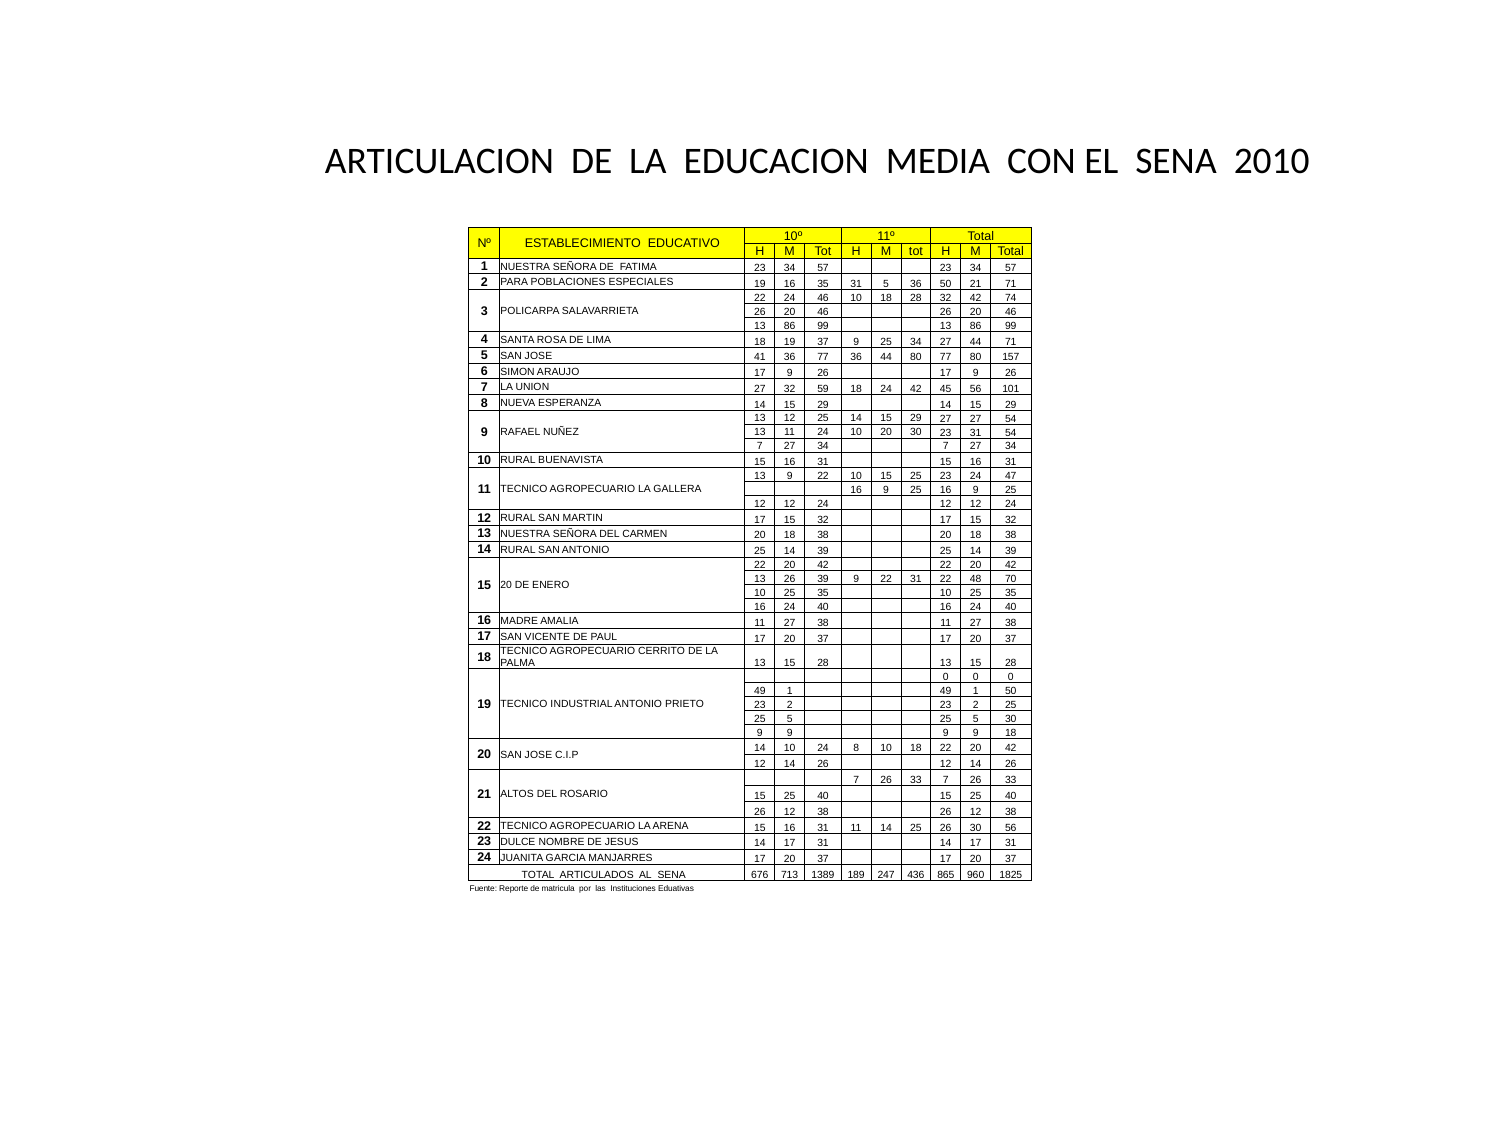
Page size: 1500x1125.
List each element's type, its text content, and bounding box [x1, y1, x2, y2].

table_cell 39 [991, 542, 1031, 557]
table_cell 80 [961, 348, 990, 363]
table_cell 10 [842, 290, 871, 303]
table_cell 22 [745, 290, 774, 303]
table_cell [842, 669, 871, 682]
table_cell DULCE NOMBRE DE JESUS [500, 834, 744, 849]
table_cell 46 [991, 304, 1031, 317]
table_cell 13 [745, 425, 774, 438]
table_cell 42 [991, 739, 1031, 754]
table_cell 1389 [805, 865, 841, 880]
table_cell 27 [961, 439, 990, 452]
table_cell [842, 725, 871, 738]
table_cell 24 [805, 496, 841, 509]
table_cell 9 [961, 364, 990, 378]
table_cell 36 [902, 274, 930, 289]
table_cell 1 [469, 259, 499, 273]
table_cell 20 [961, 304, 990, 317]
table_cell [872, 364, 901, 378]
table_cell PARA POBLACIONES ESPECIALES [500, 274, 744, 289]
table_cell Fuente: Reporte de matricula por las Instituciones Eduativas [469, 881, 1031, 893]
table_cell 24 [775, 599, 804, 612]
table_cell 70 [991, 571, 1031, 584]
table_cell 676 [745, 865, 774, 880]
table_cell 13 [931, 645, 960, 668]
table_cell 9 [775, 725, 804, 738]
table_cell 42 [991, 558, 1031, 570]
table_cell M [961, 244, 990, 258]
table_cell 26 [805, 364, 841, 378]
table_cell 38 [991, 526, 1031, 541]
table_cell [842, 802, 871, 817]
table_cell Total [991, 244, 1031, 258]
table_cell 39 [805, 571, 841, 584]
table_cell 25 [902, 482, 930, 495]
table_cell TECNICO AGROPECUARIO LA GALLERA [500, 468, 744, 509]
table_cell [902, 585, 930, 598]
table_cell 42 [902, 379, 930, 394]
table_cell 50 [931, 274, 960, 289]
table_cell 36 [775, 348, 804, 363]
table_cell [902, 786, 930, 801]
table_cell [805, 683, 841, 696]
table_cell 38 [805, 526, 841, 541]
table_cell 15 [775, 395, 804, 410]
table_cell 34 [775, 259, 804, 273]
table_cell 18 [775, 526, 804, 541]
table_cell 20 [745, 526, 774, 541]
table_cell 9 [775, 468, 804, 481]
table_cell [902, 802, 930, 817]
table_cell [902, 613, 930, 628]
table_cell 15 [469, 558, 499, 612]
table_cell 20 [961, 739, 990, 754]
table_cell [872, 711, 901, 724]
table_cell 26 [805, 755, 841, 769]
table_cell [842, 683, 871, 696]
table_cell 23 [931, 425, 960, 438]
table_cell 45 [931, 379, 960, 394]
table_cell 25 [872, 332, 901, 347]
table_cell [902, 850, 930, 864]
table_cell TOTAL ARTICULADOS AL SENA [469, 865, 744, 880]
table_cell 27 [931, 411, 960, 424]
table_cell H [931, 244, 960, 258]
table_cell [842, 755, 871, 769]
table_cell 57 [805, 259, 841, 273]
table_cell 11 [775, 425, 804, 438]
table_cell 34 [961, 259, 990, 273]
table_cell 20 [872, 425, 901, 438]
table_cell 14 [745, 834, 774, 849]
table_cell [902, 259, 930, 273]
table_cell 11 [842, 818, 871, 833]
table_cell 33 [902, 770, 930, 785]
table_cell 14 [931, 834, 960, 849]
table_cell 16 [745, 599, 774, 612]
table_cell 189 [842, 865, 871, 880]
table_cell 19 [745, 274, 774, 289]
table_cell [775, 770, 804, 785]
table_cell 16 [961, 453, 990, 467]
table_cell 57 [991, 259, 1031, 273]
table_cell SAN VICENTE DE PAUL [500, 629, 744, 644]
table_cell [805, 711, 841, 724]
table_cell 22 [931, 739, 960, 754]
table_cell [842, 364, 871, 378]
table_cell 28 [805, 645, 841, 668]
table_cell 17 [931, 850, 960, 864]
table_cell 11 [469, 468, 499, 509]
table_cell 38 [805, 613, 841, 628]
table_cell 31 [902, 571, 930, 584]
table_cell 30 [902, 425, 930, 438]
table_cell 25 [961, 585, 990, 598]
table_cell 10 [842, 425, 871, 438]
table_cell LA UNION [500, 379, 744, 394]
table_cell [872, 725, 901, 738]
table_cell 99 [805, 318, 841, 331]
table_cell 22 [931, 558, 960, 570]
table_cell 17 [931, 364, 960, 378]
table_cell [872, 439, 901, 452]
table_cell tot [902, 244, 930, 258]
table_cell [872, 585, 901, 598]
table_cell [842, 585, 871, 598]
table_cell 22 [745, 558, 774, 570]
table_cell 9 [469, 411, 499, 452]
table_cell [872, 599, 901, 612]
table_cell 23 [931, 697, 960, 710]
table_cell 11 [745, 613, 774, 628]
table_cell 44 [872, 348, 901, 363]
table_cell 27 [775, 439, 804, 452]
table_cell 86 [961, 318, 990, 331]
table_cell [902, 395, 930, 410]
table_cell 14 [469, 542, 499, 557]
table_cell [872, 697, 901, 710]
text_box ARTICULACION DE LA EDUCACION MEDIA CON EL SENA 2010 [310, 128, 1334, 189]
table_header 10º [745, 228, 841, 243]
table_cell 15 [931, 786, 960, 801]
table_cell [872, 558, 901, 570]
table_cell 20 [961, 850, 990, 864]
table_cell 31 [805, 453, 841, 467]
table_cell 865 [931, 865, 960, 880]
table_cell 3 [469, 290, 499, 331]
table_cell 99 [991, 318, 1031, 331]
table_cell 32 [775, 379, 804, 394]
table_cell 22 [931, 571, 960, 584]
table_cell 42 [805, 558, 841, 570]
table_cell 8 [469, 395, 499, 410]
table_cell 14 [775, 755, 804, 769]
table_cell 31 [805, 818, 841, 833]
table_cell 32 [931, 290, 960, 303]
table_cell 25 [902, 818, 930, 833]
table_cell 9 [872, 482, 901, 495]
table_cell 18 [745, 332, 774, 347]
table_cell 26 [775, 571, 804, 584]
table_cell TECNICO INDUSTRIAL ANTONIO PRIETO [500, 669, 744, 738]
table_cell 54 [991, 411, 1031, 424]
table_cell 26 [991, 755, 1031, 769]
table_cell 25 [775, 786, 804, 801]
table_cell [902, 304, 930, 317]
table_cell M [872, 244, 901, 258]
table_cell TECNICO AGROPECUARIO LA ARENA [500, 818, 744, 833]
table_cell 12 [775, 411, 804, 424]
table_cell [872, 318, 901, 331]
table_cell 23 [931, 468, 960, 481]
table_cell [872, 496, 901, 509]
table_cell [842, 496, 871, 509]
table_cell 23 [931, 259, 960, 273]
table_cell 40 [991, 786, 1031, 801]
table_cell 15 [872, 468, 901, 481]
table_cell [805, 725, 841, 738]
table_cell 28 [902, 290, 930, 303]
table_cell 7 [745, 439, 774, 452]
table_cell 22 [469, 818, 499, 833]
table_cell 10 [931, 585, 960, 598]
table_cell [902, 510, 930, 525]
table_cell 12 [931, 496, 960, 509]
table_cell [902, 364, 930, 378]
table_cell 16 [775, 453, 804, 467]
table_cell M [775, 244, 804, 258]
table_cell [902, 542, 930, 557]
table_cell [745, 482, 774, 495]
table_cell [805, 770, 841, 785]
table_header ESTABLECIMIENTO EDUCATIVO [500, 228, 744, 258]
table_cell 25 [745, 711, 774, 724]
table_cell 9 [961, 482, 990, 495]
table_cell [872, 786, 901, 801]
table_cell 7 [842, 770, 871, 785]
table_cell [842, 304, 871, 317]
table_cell 24 [991, 496, 1031, 509]
table_cell 20 [931, 526, 960, 541]
table_cell 960 [961, 865, 990, 880]
table_cell 24 [961, 468, 990, 481]
table_cell 13 [745, 411, 774, 424]
table_cell [805, 482, 841, 495]
table_cell [902, 599, 930, 612]
table_cell 27 [775, 613, 804, 628]
table_cell 16 [931, 482, 960, 495]
table_cell [842, 395, 871, 410]
table_cell 27 [961, 411, 990, 424]
table_cell NUEVA ESPERANZA [500, 395, 744, 410]
table_cell [902, 526, 930, 541]
table_cell [842, 453, 871, 467]
table_cell 16 [842, 482, 871, 495]
table_cell 10 [745, 585, 774, 598]
table_cell 38 [991, 613, 1031, 628]
table_cell 15 [745, 786, 774, 801]
table_cell 29 [902, 411, 930, 424]
table_cell 21 [961, 274, 990, 289]
table_cell 20 [775, 558, 804, 570]
table_cell 26 [745, 304, 774, 317]
table_cell 25 [775, 585, 804, 598]
table_cell [842, 850, 871, 864]
table_cell 40 [991, 599, 1031, 612]
table_cell 436 [902, 865, 930, 880]
table_cell 13 [745, 468, 774, 481]
table_cell 12 [745, 496, 774, 509]
table_header Total [931, 228, 1031, 243]
table_cell [842, 711, 871, 724]
table_cell 12 [745, 755, 774, 769]
table_cell 23 [745, 697, 774, 710]
table_cell 4 [469, 332, 499, 347]
table_cell 713 [775, 865, 804, 880]
table_cell 25 [745, 542, 774, 557]
table_cell [842, 510, 871, 525]
table_cell 18 [872, 290, 901, 303]
table_cell 50 [991, 683, 1031, 696]
table_cell [902, 439, 930, 452]
table_cell [902, 558, 930, 570]
table_cell 25 [805, 411, 841, 424]
table_cell [872, 526, 901, 541]
table_cell 19 [775, 332, 804, 347]
table_cell 74 [991, 290, 1031, 303]
table_cell [842, 834, 871, 849]
table_cell 18 [961, 526, 990, 541]
table_cell MADRE AMALIA [500, 613, 744, 628]
table_cell 20 [469, 739, 499, 769]
table_cell 36 [842, 348, 871, 363]
table_cell [902, 318, 930, 331]
table_cell JUANITA GARCIA MANJARRES [500, 850, 744, 864]
table_cell 56 [991, 818, 1031, 833]
table_cell 18 [991, 725, 1031, 738]
table_cell [872, 645, 901, 668]
table_cell 77 [931, 348, 960, 363]
table_cell 26 [931, 818, 960, 833]
table_cell 1 [961, 683, 990, 696]
table_cell [872, 613, 901, 628]
table_cell 80 [902, 348, 930, 363]
table_cell 37 [991, 850, 1031, 864]
table_cell 42 [961, 290, 990, 303]
table_cell [872, 510, 901, 525]
table_cell 37 [805, 850, 841, 864]
table_cell 34 [805, 439, 841, 452]
table_cell 27 [931, 332, 960, 347]
table_cell 25 [991, 697, 1031, 710]
table_cell 13 [469, 526, 499, 541]
table_cell 35 [991, 585, 1031, 598]
table_cell [842, 645, 871, 668]
table_cell 12 [775, 496, 804, 509]
table_cell SANTA ROSA DE LIMA [500, 332, 744, 347]
table_cell 46 [805, 290, 841, 303]
table_cell 21 [469, 770, 499, 817]
table_cell 14 [931, 395, 960, 410]
table_cell RURAL SAN ANTONIO [500, 542, 744, 557]
table_cell [805, 669, 841, 682]
table_cell 49 [931, 683, 960, 696]
table_cell 9 [745, 725, 774, 738]
table_cell 77 [805, 348, 841, 363]
table_cell [872, 850, 901, 864]
table_cell 16 [469, 613, 499, 628]
table_cell 22 [805, 468, 841, 481]
table_cell 40 [805, 786, 841, 801]
table_cell H [842, 244, 871, 258]
table_cell 20 [961, 558, 990, 570]
table_cell [842, 318, 871, 331]
table_header Nº [469, 228, 499, 258]
table_cell 7 [469, 379, 499, 394]
table_cell 0 [961, 669, 990, 682]
table_cell [842, 599, 871, 612]
table_cell 31 [961, 425, 990, 438]
table_cell 14 [961, 542, 990, 557]
table_cell 2 [961, 697, 990, 710]
table_cell 12 [931, 755, 960, 769]
table_cell 31 [805, 834, 841, 849]
table_cell [745, 669, 774, 682]
table_cell 17 [931, 510, 960, 525]
table_cell 29 [991, 395, 1031, 410]
table_cell RURAL SAN MARTIN [500, 510, 744, 525]
table_cell 15 [931, 453, 960, 467]
table_cell 17 [775, 834, 804, 849]
table_cell 5 [469, 348, 499, 363]
table_cell 25 [991, 482, 1031, 495]
table_cell 28 [991, 645, 1031, 668]
table_cell 15 [961, 510, 990, 525]
table_cell [902, 697, 930, 710]
table_cell 24 [961, 599, 990, 612]
table_cell 8 [842, 739, 871, 754]
table_cell 33 [991, 770, 1031, 785]
table_cell 38 [805, 802, 841, 817]
table_cell 17 [931, 629, 960, 644]
table_cell 14 [745, 739, 774, 754]
table_cell [842, 439, 871, 452]
table_cell 59 [805, 379, 841, 394]
table_cell 71 [991, 274, 1031, 289]
table_cell 38 [991, 802, 1031, 817]
table_cell 35 [805, 274, 841, 289]
table_cell 10 [872, 739, 901, 754]
table_cell [842, 786, 871, 801]
table_cell RAFAEL NUÑEZ [500, 411, 744, 452]
table_cell [902, 683, 930, 696]
table_cell 5 [775, 711, 804, 724]
table_cell 12 [961, 496, 990, 509]
table_cell 25 [931, 542, 960, 557]
table_cell 10 [775, 739, 804, 754]
table_cell 9 [961, 725, 990, 738]
table_cell 24 [775, 290, 804, 303]
table_cell SAN JOSE C.I.P [500, 739, 744, 769]
table_cell [902, 711, 930, 724]
table_cell 7 [931, 770, 960, 785]
table_cell [842, 613, 871, 628]
table_cell 10 [469, 453, 499, 467]
table_cell 7 [931, 439, 960, 452]
table_cell 34 [902, 332, 930, 347]
table_cell ALTOS DEL ROSARIO [500, 770, 744, 817]
table_cell 15 [745, 818, 774, 833]
table_cell 37 [991, 629, 1031, 644]
table_cell [872, 395, 901, 410]
table_cell 10 [842, 468, 871, 481]
table_cell [902, 453, 930, 467]
table_cell 39 [805, 542, 841, 557]
table_cell 16 [775, 274, 804, 289]
table_cell 26 [991, 364, 1031, 378]
table_cell 40 [805, 599, 841, 612]
table_cell 12 [469, 510, 499, 525]
table_cell [805, 697, 841, 710]
table_cell [872, 755, 901, 769]
table_cell 19 [469, 669, 499, 738]
table_cell [902, 669, 930, 682]
table_cell 23 [745, 259, 774, 273]
table_cell 17 [745, 850, 774, 864]
table_cell 12 [961, 802, 990, 817]
table_cell [872, 542, 901, 557]
table_cell [872, 259, 901, 273]
table_cell 14 [745, 395, 774, 410]
table_cell [842, 526, 871, 541]
table_cell [872, 683, 901, 696]
table_cell 6 [469, 364, 499, 378]
table_cell 20 [775, 304, 804, 317]
table_cell 0 [931, 669, 960, 682]
table_cell 15 [745, 453, 774, 467]
table_cell 11 [931, 613, 960, 628]
table_cell 16 [931, 599, 960, 612]
table_cell NUESTRA SEÑORA DE FATIMA [500, 259, 744, 273]
table_cell 15 [961, 645, 990, 668]
table_cell 27 [745, 379, 774, 394]
table_cell 14 [872, 818, 901, 833]
table_cell 18 [902, 739, 930, 754]
table_cell 56 [961, 379, 990, 394]
table_cell [872, 834, 901, 849]
table_cell Tot [805, 244, 841, 258]
table_cell RURAL BUENAVISTA [500, 453, 744, 467]
table_cell 34 [991, 439, 1031, 452]
table_cell 71 [991, 332, 1031, 347]
table_cell 47 [991, 468, 1031, 481]
table_cell 17 [961, 834, 990, 849]
table_cell 25 [931, 711, 960, 724]
table_cell 20 [961, 629, 990, 644]
table_cell 25 [902, 468, 930, 481]
table_cell 22 [872, 571, 901, 584]
table_cell 26 [872, 770, 901, 785]
table_cell 16 [775, 818, 804, 833]
table_cell 35 [805, 585, 841, 598]
table_cell [902, 725, 930, 738]
table_cell 20 [775, 850, 804, 864]
table_cell 31 [991, 453, 1031, 467]
table_cell NUESTRA SEÑORA DEL CARMEN [500, 526, 744, 541]
table_cell [842, 629, 871, 644]
table_cell [872, 453, 901, 467]
table_cell 29 [805, 395, 841, 410]
table_cell 15 [775, 645, 804, 668]
table_cell 13 [745, 571, 774, 584]
table_cell 26 [931, 802, 960, 817]
table_cell 30 [991, 711, 1031, 724]
table_cell 0 [991, 669, 1031, 682]
table_cell 15 [961, 395, 990, 410]
table_cell 24 [805, 425, 841, 438]
table_cell 31 [991, 834, 1031, 849]
table_cell 17 [745, 510, 774, 525]
table_cell [872, 629, 901, 644]
table_cell 17 [745, 364, 774, 378]
table_cell [872, 304, 901, 317]
table_cell 18 [469, 645, 499, 668]
table_cell 12 [775, 802, 804, 817]
table_cell 25 [961, 786, 990, 801]
table_cell SIMON ARAUJO [500, 364, 744, 378]
table_cell 13 [745, 318, 774, 331]
table_cell [842, 697, 871, 710]
table_cell 15 [775, 510, 804, 525]
table_cell TECNICO AGROPECUARIO CERRITO DE LA PALMA [500, 645, 744, 668]
table_cell 24 [805, 739, 841, 754]
table_cell [775, 482, 804, 495]
table_cell 37 [805, 629, 841, 644]
table_cell 17 [469, 629, 499, 644]
table_cell 14 [775, 542, 804, 557]
table_cell 17 [745, 629, 774, 644]
table_cell [775, 669, 804, 682]
table_cell 1825 [991, 865, 1031, 880]
table_cell 30 [961, 818, 990, 833]
table_cell [902, 629, 930, 644]
table_cell 20 DE ENERO [500, 558, 744, 612]
table_cell 26 [931, 304, 960, 317]
table_cell 49 [745, 683, 774, 696]
table_cell 23 [469, 834, 499, 849]
table_cell 86 [775, 318, 804, 331]
table_cell 2 [469, 274, 499, 289]
table_cell [842, 259, 871, 273]
table_cell 157 [991, 348, 1031, 363]
table_cell [842, 542, 871, 557]
table_cell [902, 496, 930, 509]
table_cell 48 [961, 571, 990, 584]
table_cell 13 [931, 318, 960, 331]
table_cell 24 [469, 850, 499, 864]
table_cell 26 [961, 770, 990, 785]
table_cell 5 [872, 274, 901, 289]
table_cell [745, 770, 774, 785]
table_cell H [745, 244, 774, 258]
table_cell 20 [775, 629, 804, 644]
table_cell [902, 755, 930, 769]
table_header 11º [842, 228, 930, 243]
table_cell 32 [991, 510, 1031, 525]
table_cell 14 [842, 411, 871, 424]
table_cell 41 [745, 348, 774, 363]
table_cell 101 [991, 379, 1031, 394]
table_cell POLICARPA SALAVARRIETA [500, 290, 744, 331]
table_cell [902, 834, 930, 849]
table_cell [842, 558, 871, 570]
table_cell 247 [872, 865, 901, 880]
table_cell 46 [805, 304, 841, 317]
table_cell 15 [872, 411, 901, 424]
table_cell 54 [991, 425, 1031, 438]
table_cell 44 [961, 332, 990, 347]
table_cell 14 [961, 755, 990, 769]
table_cell 2 [775, 697, 804, 710]
table_cell [872, 669, 901, 682]
table_cell 9 [931, 725, 960, 738]
table_cell 37 [805, 332, 841, 347]
table_cell 26 [745, 802, 774, 817]
table_cell 13 [745, 645, 774, 668]
table_cell 9 [775, 364, 804, 378]
table_cell 32 [805, 510, 841, 525]
table_cell 31 [842, 274, 871, 289]
table_cell SAN JOSE [500, 348, 744, 363]
table_cell 9 [842, 571, 871, 584]
table_cell [872, 802, 901, 817]
table_cell 27 [961, 613, 990, 628]
table_cell 5 [961, 711, 990, 724]
table_cell 1 [775, 683, 804, 696]
table_cell 24 [872, 379, 901, 394]
table_cell 18 [842, 379, 871, 394]
table_cell [902, 645, 930, 668]
table_cell 9 [842, 332, 871, 347]
